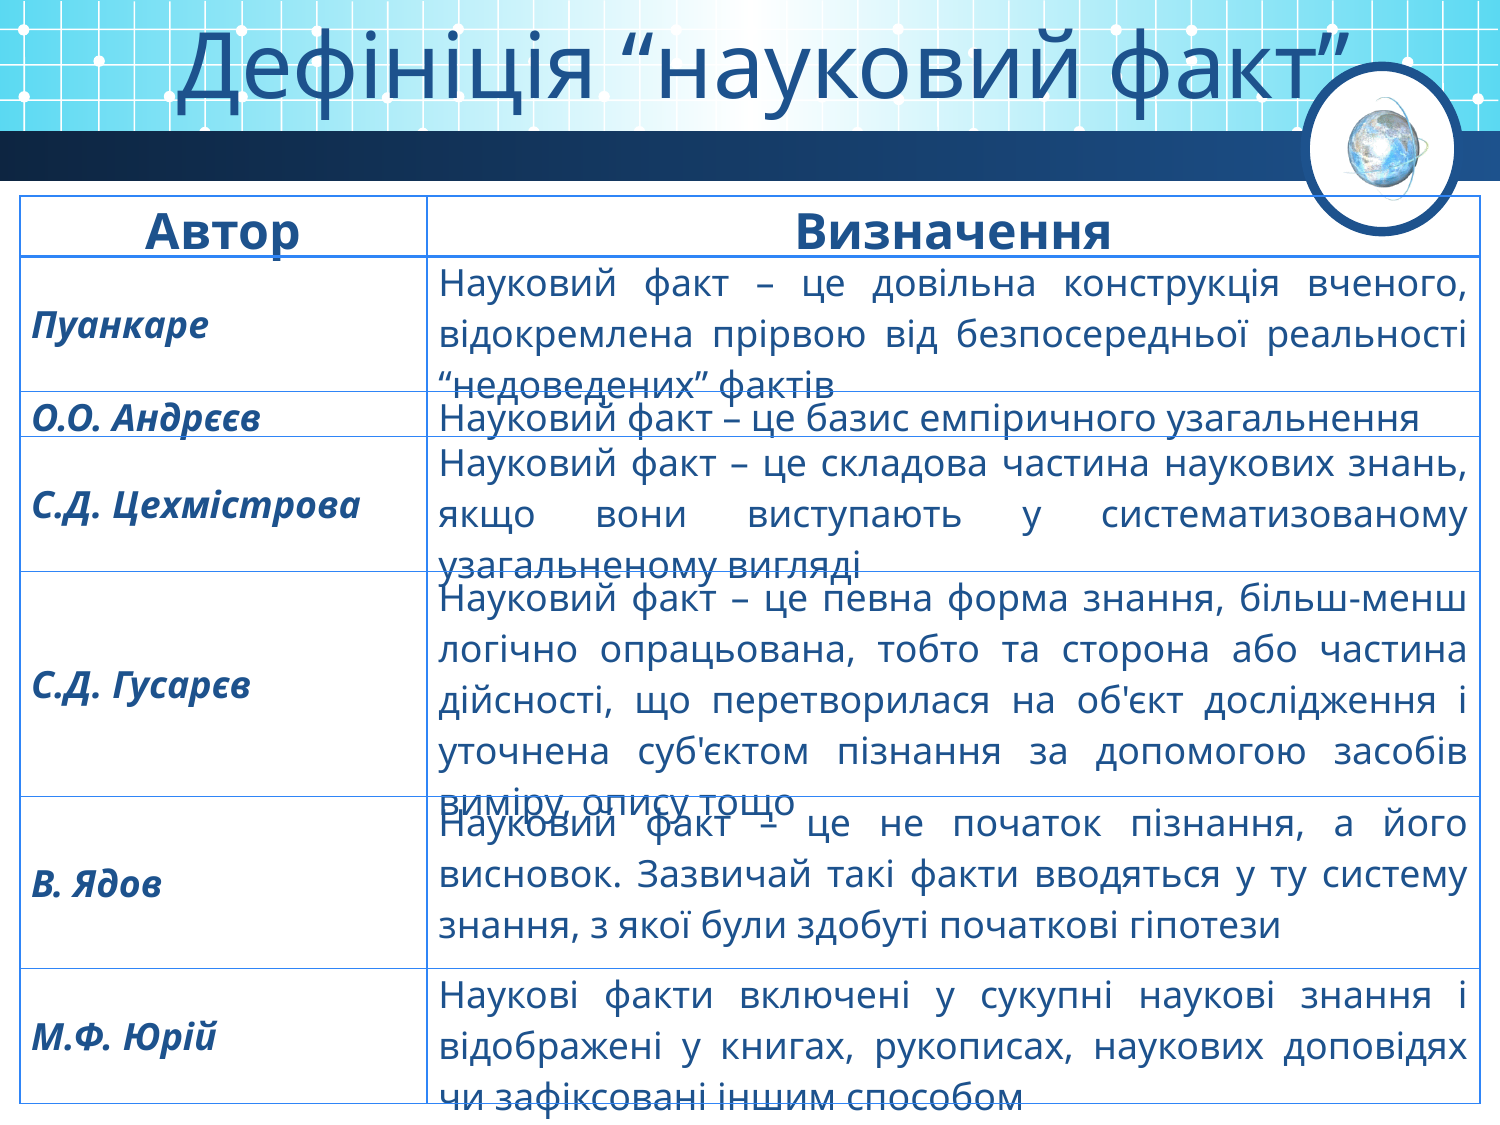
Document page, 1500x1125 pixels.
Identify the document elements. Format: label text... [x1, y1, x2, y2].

picture [1310, 125, 1454, 195]
table_cell В. Ядов [21, 797, 426, 968]
table_cell Науковий факт – це складова частина наукових знань, якщо вони виступають у систематизованому узагальненому вигляді [428, 437, 1479, 571]
table_cell С.Д. Гусарєв [21, 572, 426, 796]
text_box Дефініція “науковий факт” [29, 0, 1500, 125]
table_header Автор [21, 197, 426, 255]
table_cell Науковий факт – це не початок пізнання, а його висновок. Зазвичай такі факти вводяться у ту систему знання, з якої були здобуті початкові гіпотези [428, 797, 1479, 968]
table_cell Наукові факти включені у сукупні наукові знання і відображені у книгах, рукописах, наукових доповідях чи зафіксовані іншим способом [428, 969, 1479, 1103]
table_cell Пуанкаре [21, 258, 426, 391]
table_cell Науковий факт – це базис емпіричного узагальнення [428, 392, 1479, 436]
table_cell М.Ф. Юрій [21, 969, 426, 1103]
table_cell Науковий факт – це довільна конструкція вченого, відокремлена прірвою від безпосередньої реальності “недоведених” фактів [428, 258, 1479, 391]
table_cell Науковий факт – це певна форма знання, більш-менш логічно опрацьована, тобто та сторона або частина дійсності, що перетворилася на об'єкт дослідження і уточнена суб'єктом пізнання за допомогою засобів виміру, опису тощо [428, 572, 1479, 796]
table_cell С.Д. Цехмістрова [21, 437, 426, 571]
table_header Визначення [428, 197, 1479, 255]
table_cell О.О. Андрєєв [21, 392, 426, 436]
